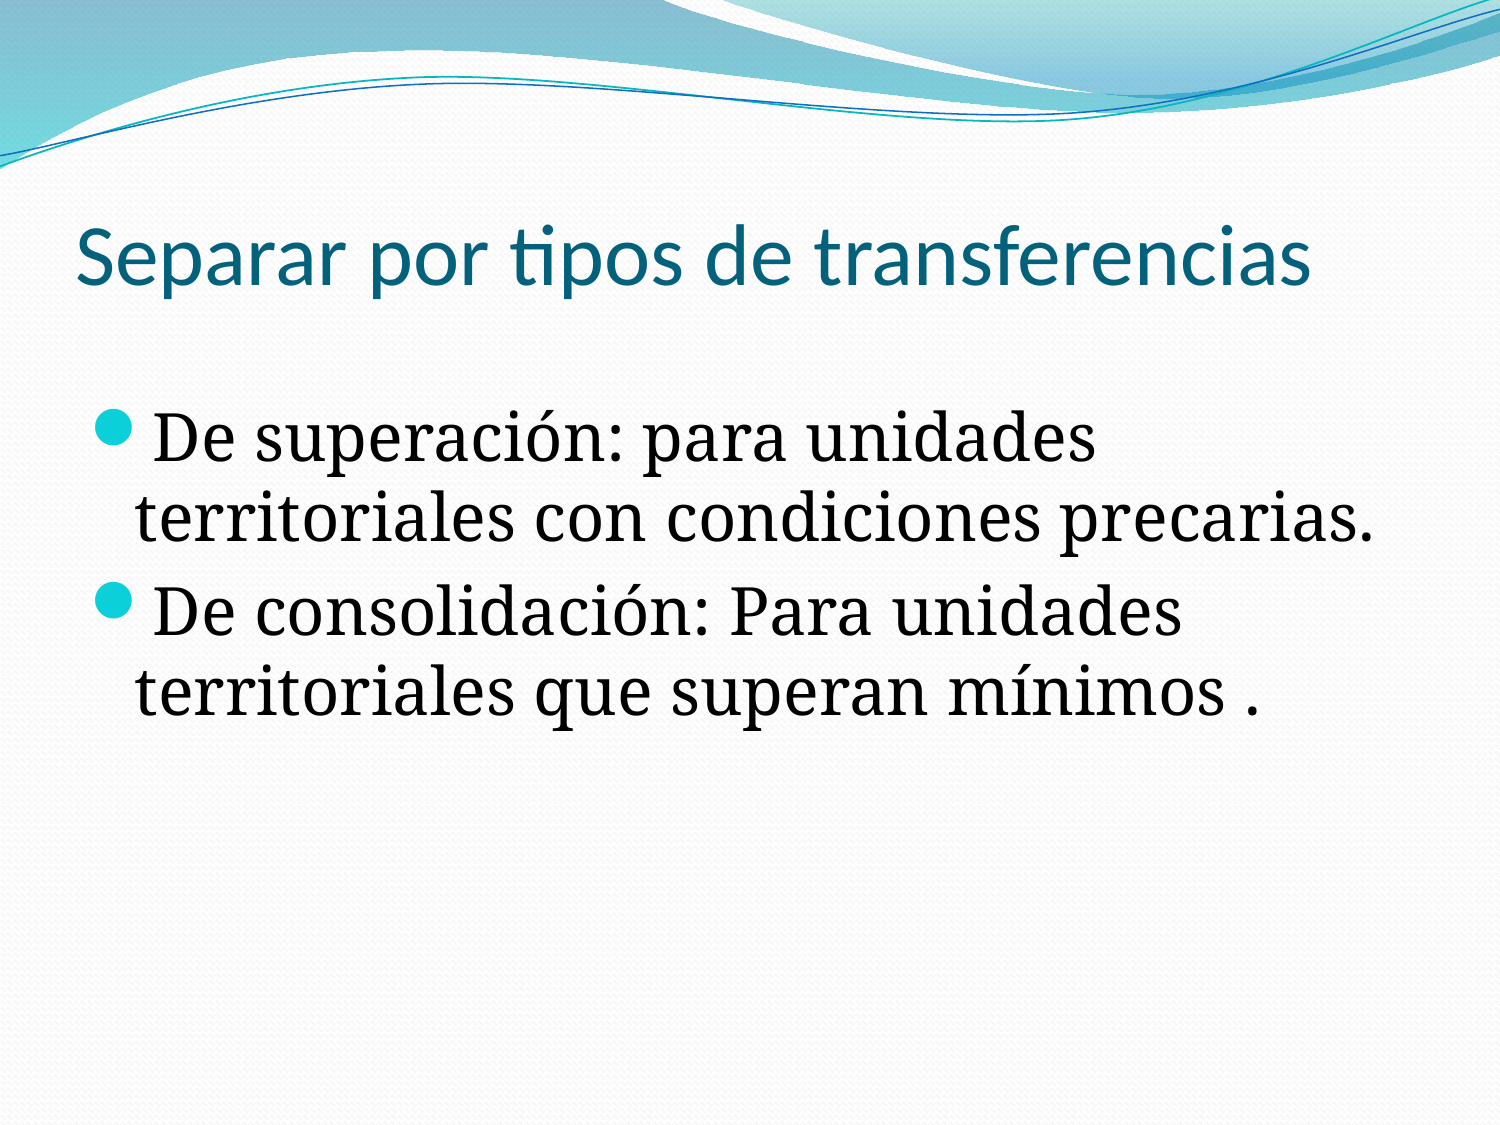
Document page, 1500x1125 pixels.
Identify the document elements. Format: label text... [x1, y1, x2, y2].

title Separar por tipos de transferencias [75, 115, 1425, 303]
list De superación: para unidades territoriales con condiciones precarias. De consolidación: Para unidades territoriales que superan mínimos . [75, 387, 1425, 1083]
